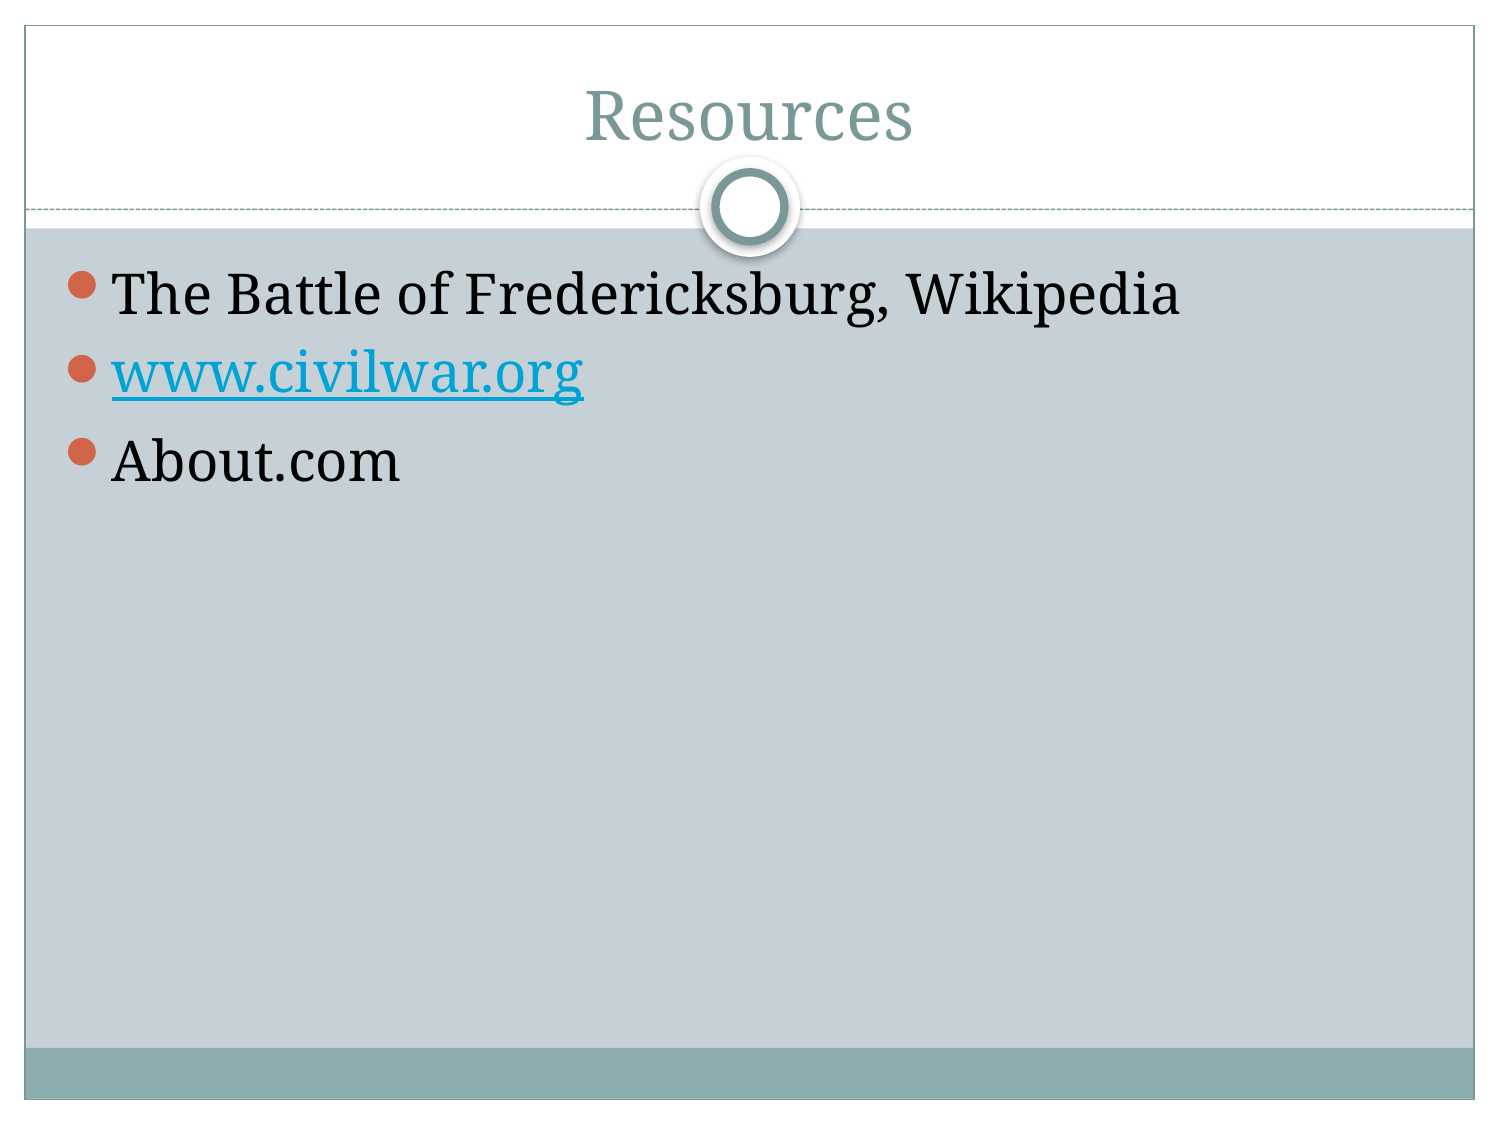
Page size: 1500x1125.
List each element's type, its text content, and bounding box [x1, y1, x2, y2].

title Resources [49, 37, 1450, 162]
list The Battle of Fredericksburg, Wikipedia www.civilwar.org About.com [49, 250, 1445, 1001]
